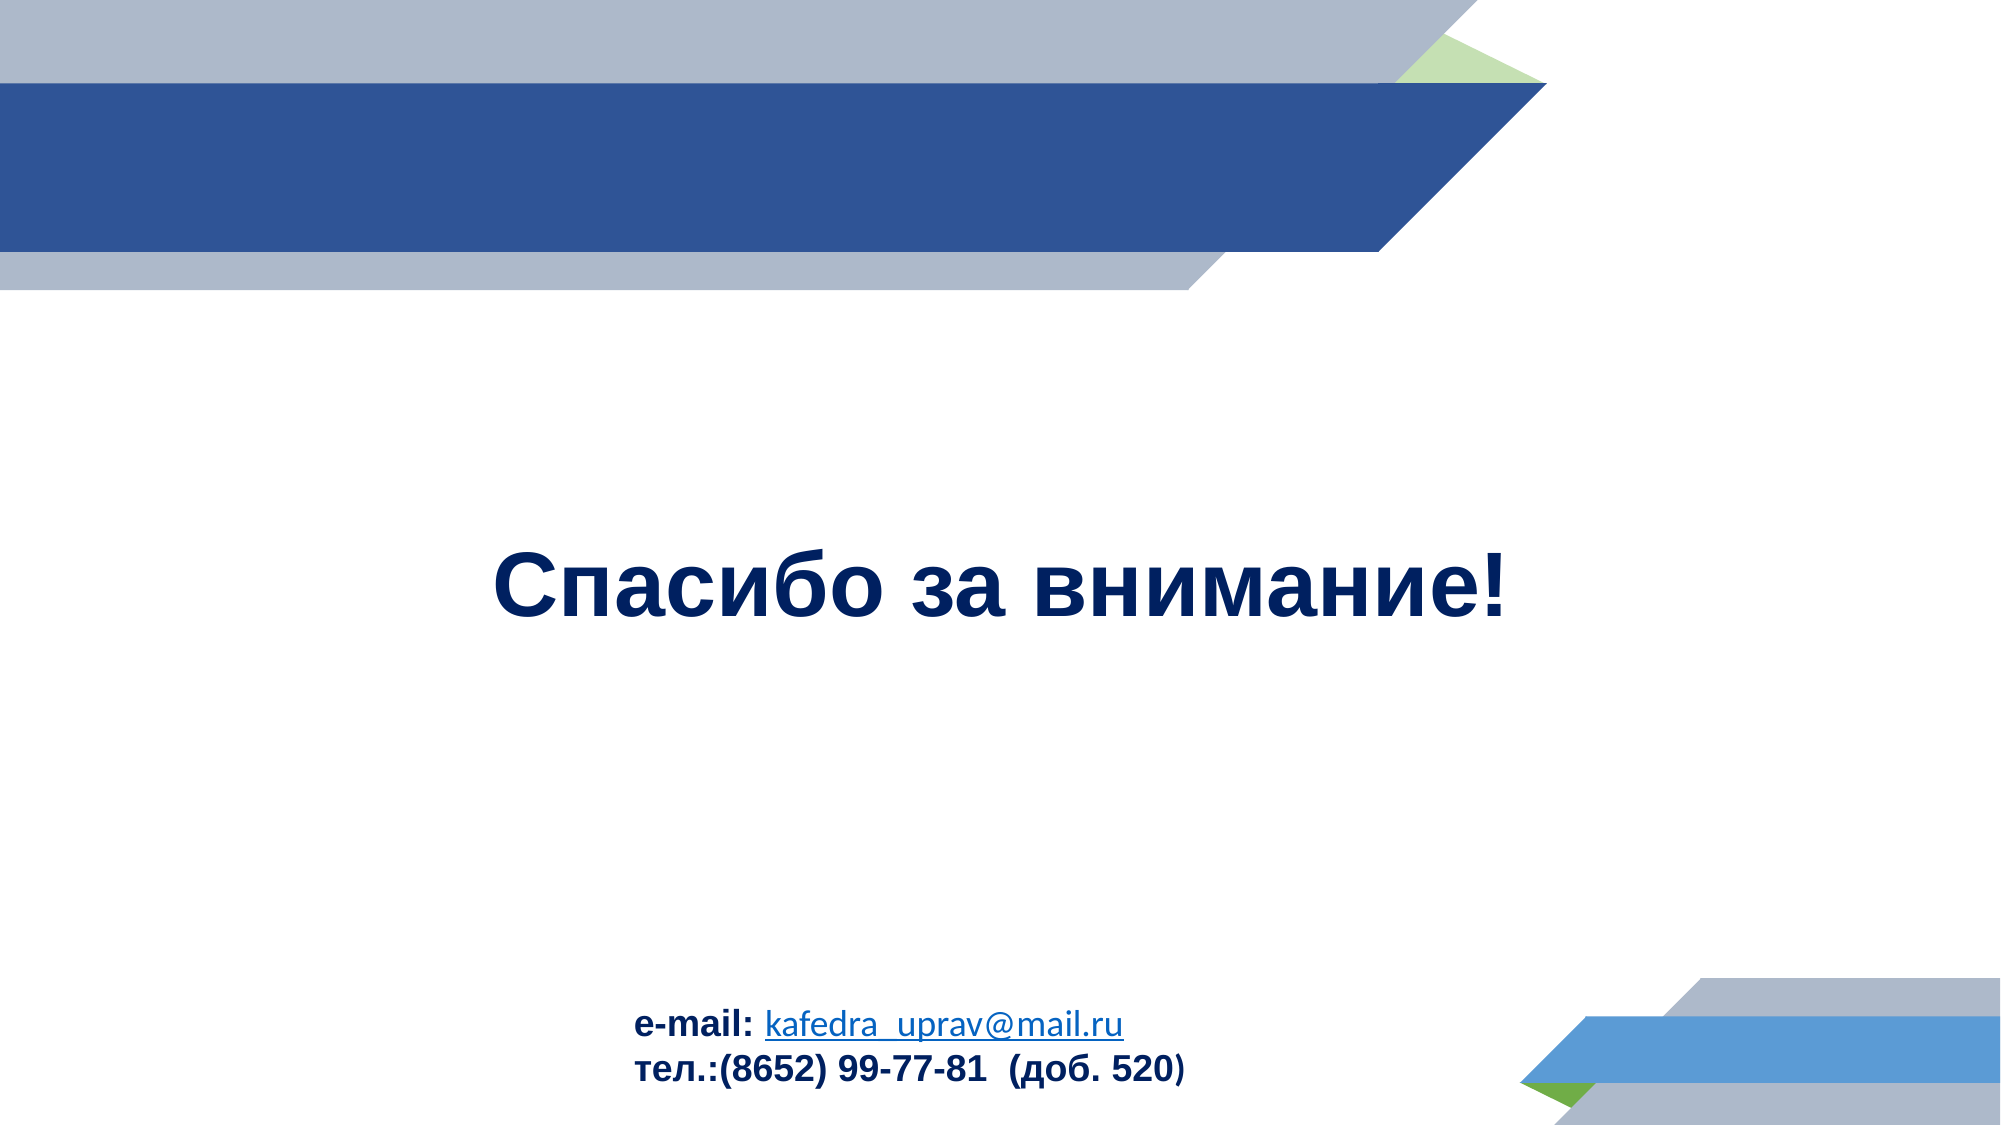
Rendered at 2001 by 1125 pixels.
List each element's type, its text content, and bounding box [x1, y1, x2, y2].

list Спасибо за внимание! [68, 101, 1914, 1103]
text_box e-mail: kafedra_uprav@mail.ru тел.:(8652) 99-77-81 (доб. 520) [188, 721, 1563, 1097]
